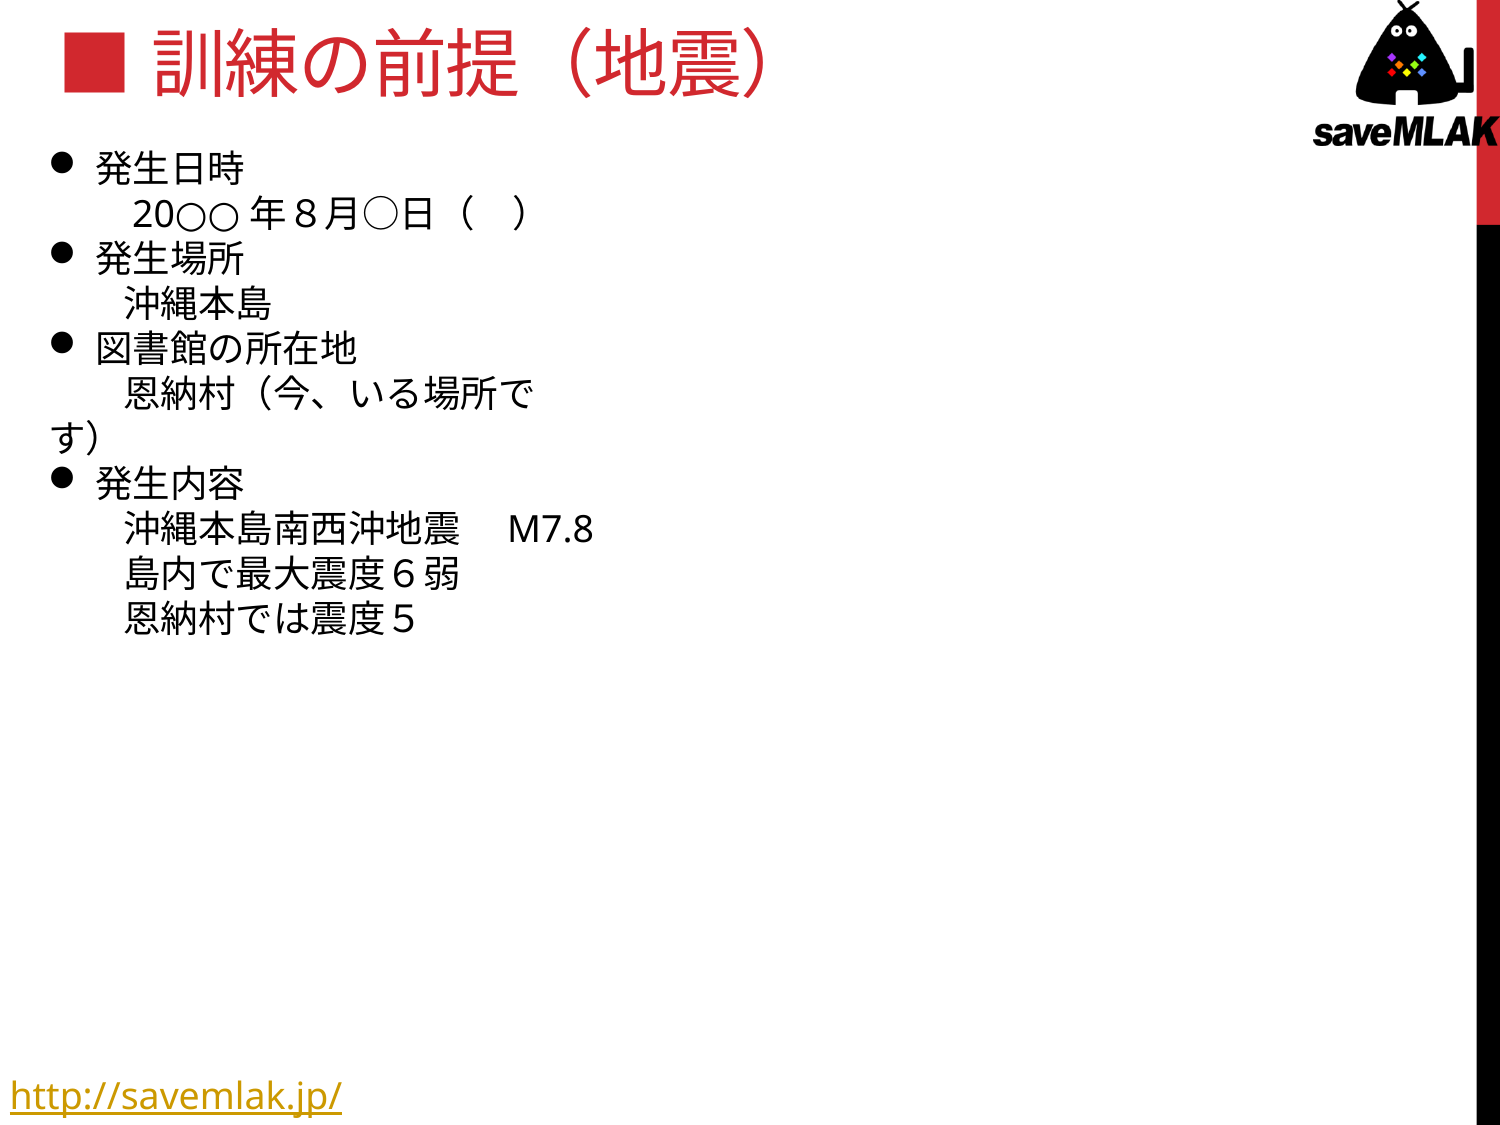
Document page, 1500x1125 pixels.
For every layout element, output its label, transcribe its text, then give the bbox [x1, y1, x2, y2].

text_box http://savemlak.jp/ [0, 1064, 358, 1125]
text_box 発生日時 20○○年８月○日（ ） 発生場所 沖縄本島 図書館の所在地 恩納村（今、いる場所です） 発生内容 沖縄本島南西沖地震 M7.8 島内で最大震度６弱 恩納村では震度５ [33, 137, 616, 648]
title ■訓練の前提（地震） [42, 40, 1281, 114]
picture [1313, 0, 1500, 146]
